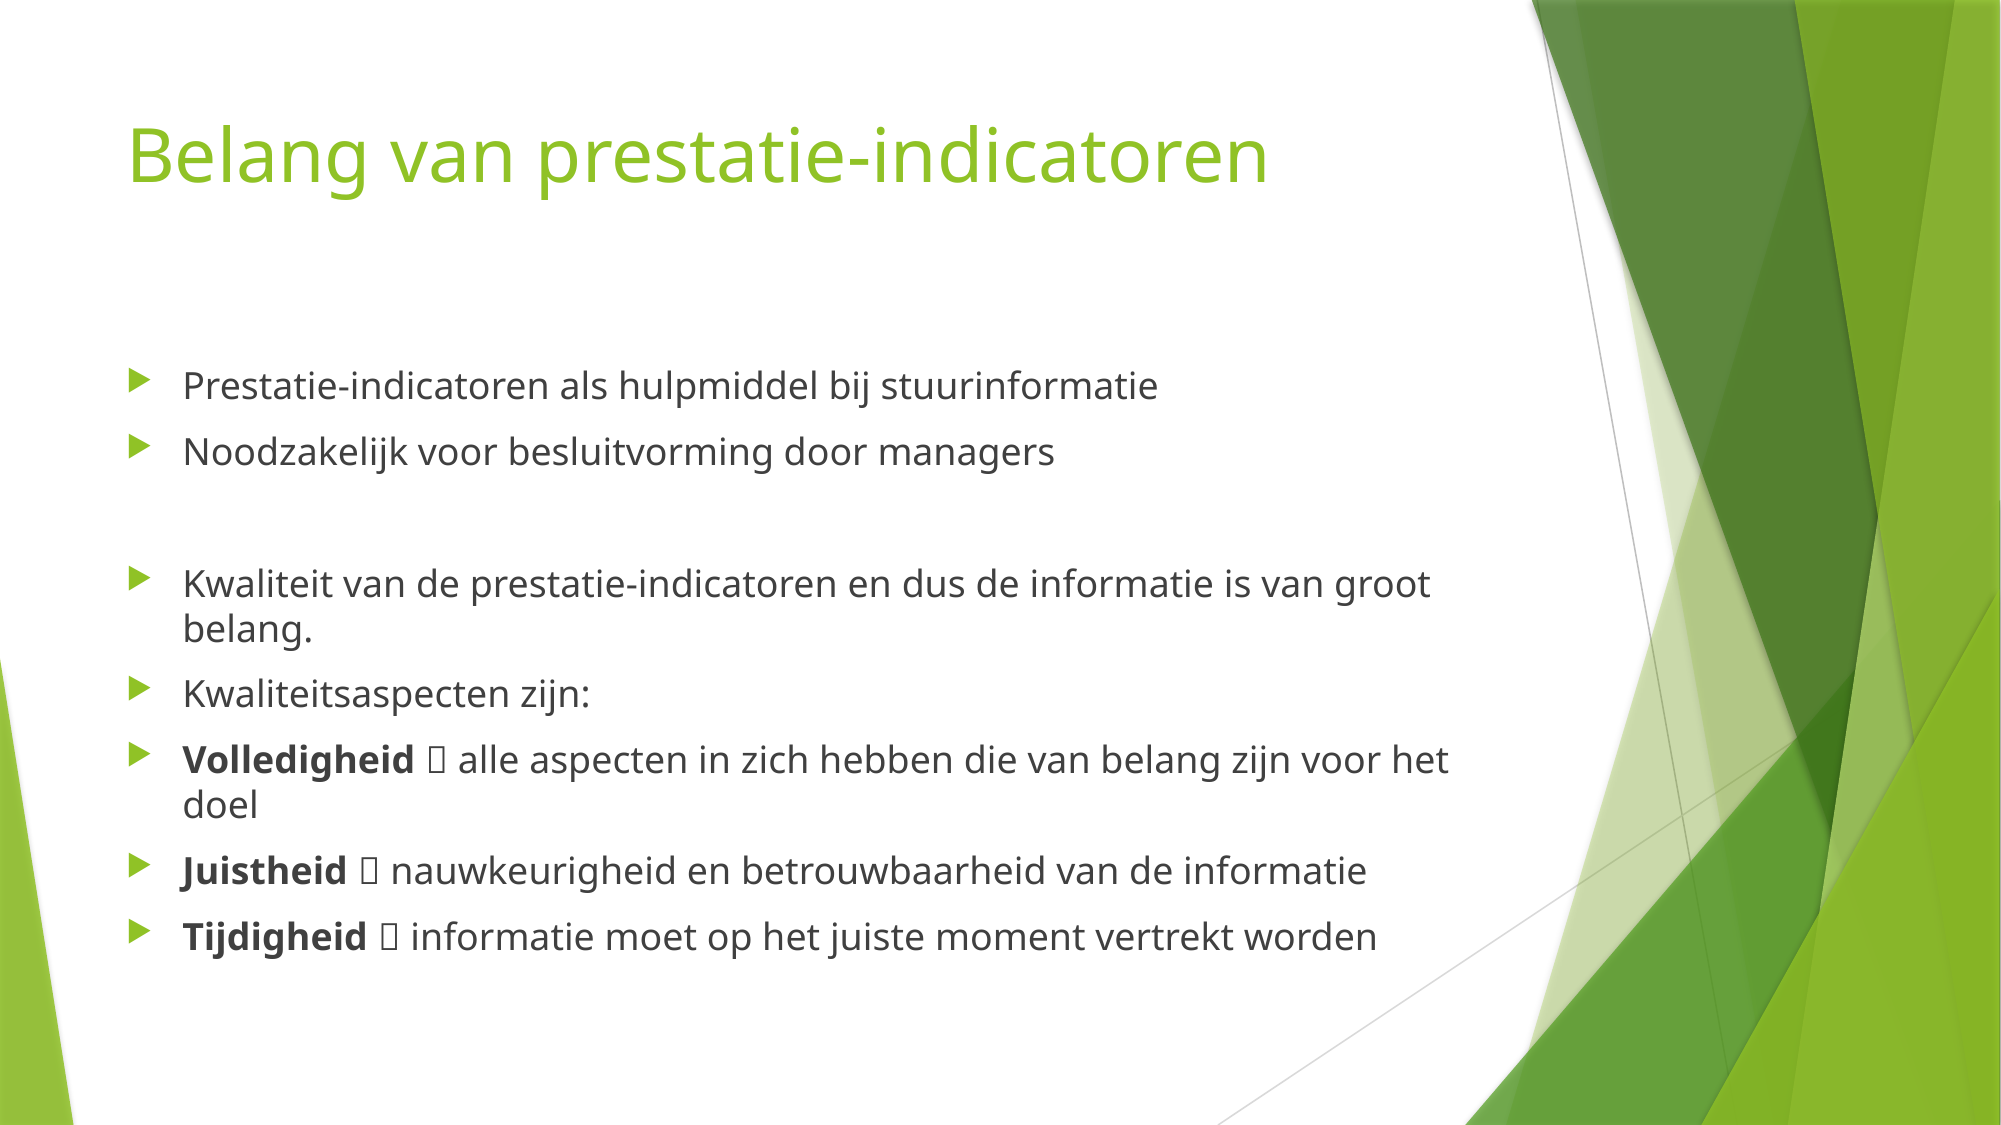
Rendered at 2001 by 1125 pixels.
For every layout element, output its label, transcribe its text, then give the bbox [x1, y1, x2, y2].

list Prestatie-indicatoren als hulpmiddel bij stuurinformatie Noodzakelijk voor besluitvorming door managers Kwaliteit van de prestatie-indicatoren en dus de informatie is van groot belang. Kwaliteitsaspecten zijn: Volledigheid  alle aspecten in zich hebben die van belang zijn voor het doel Juistheid  nauwkeurigheid en betrouwbaarheid van de informatie Tijdigheid  informatie moet op het juiste moment vertrekt worden [111, 354, 1522, 992]
title Belang van prestatie-indicatoren [111, 99, 1522, 317]
